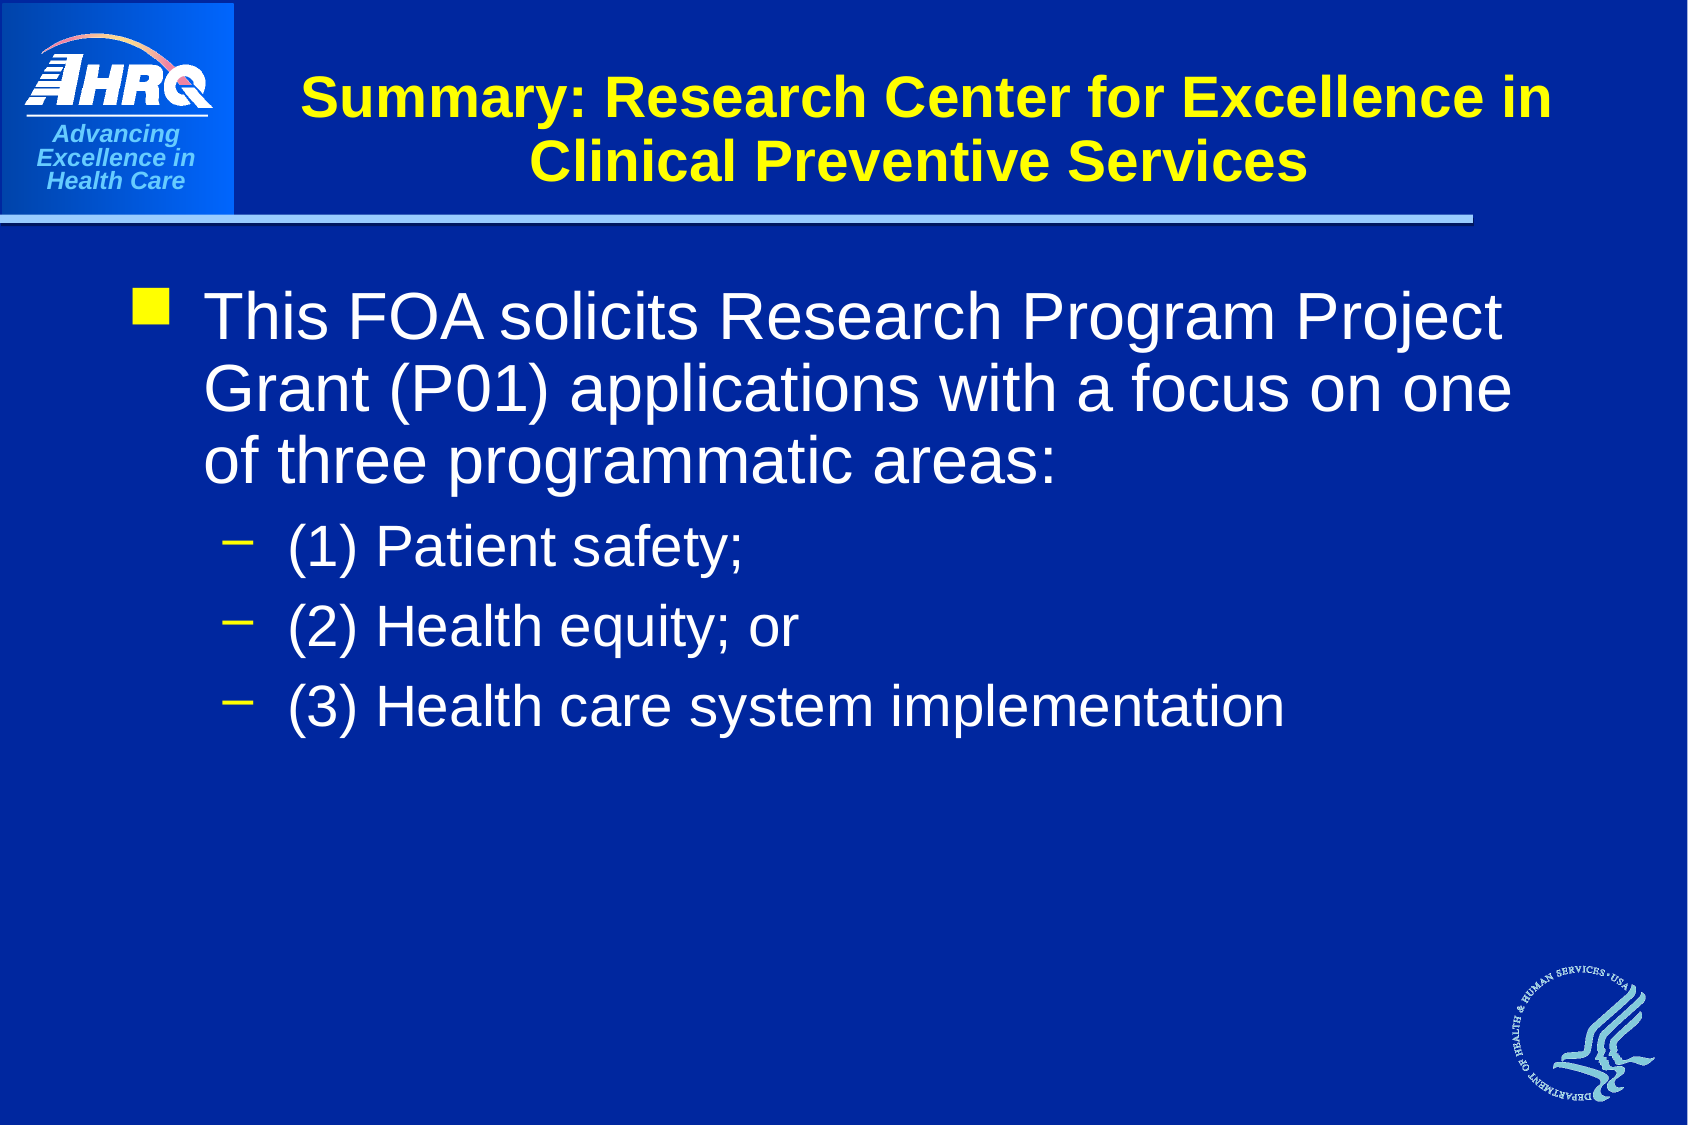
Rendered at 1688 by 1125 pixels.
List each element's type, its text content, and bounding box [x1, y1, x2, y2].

title Summary: Research Center for Excellence in Clinical Preventive Services [268, 56, 1588, 202]
picture [9, 12, 229, 133]
picture [1493, 950, 1670, 1123]
list This FOA solicits Research Program Project Grant (P01) applications with a focus on one of three programmatic areas: (1) Patient safety; (2) Health equity; or (3) Health care system implementation [111, 274, 1588, 751]
